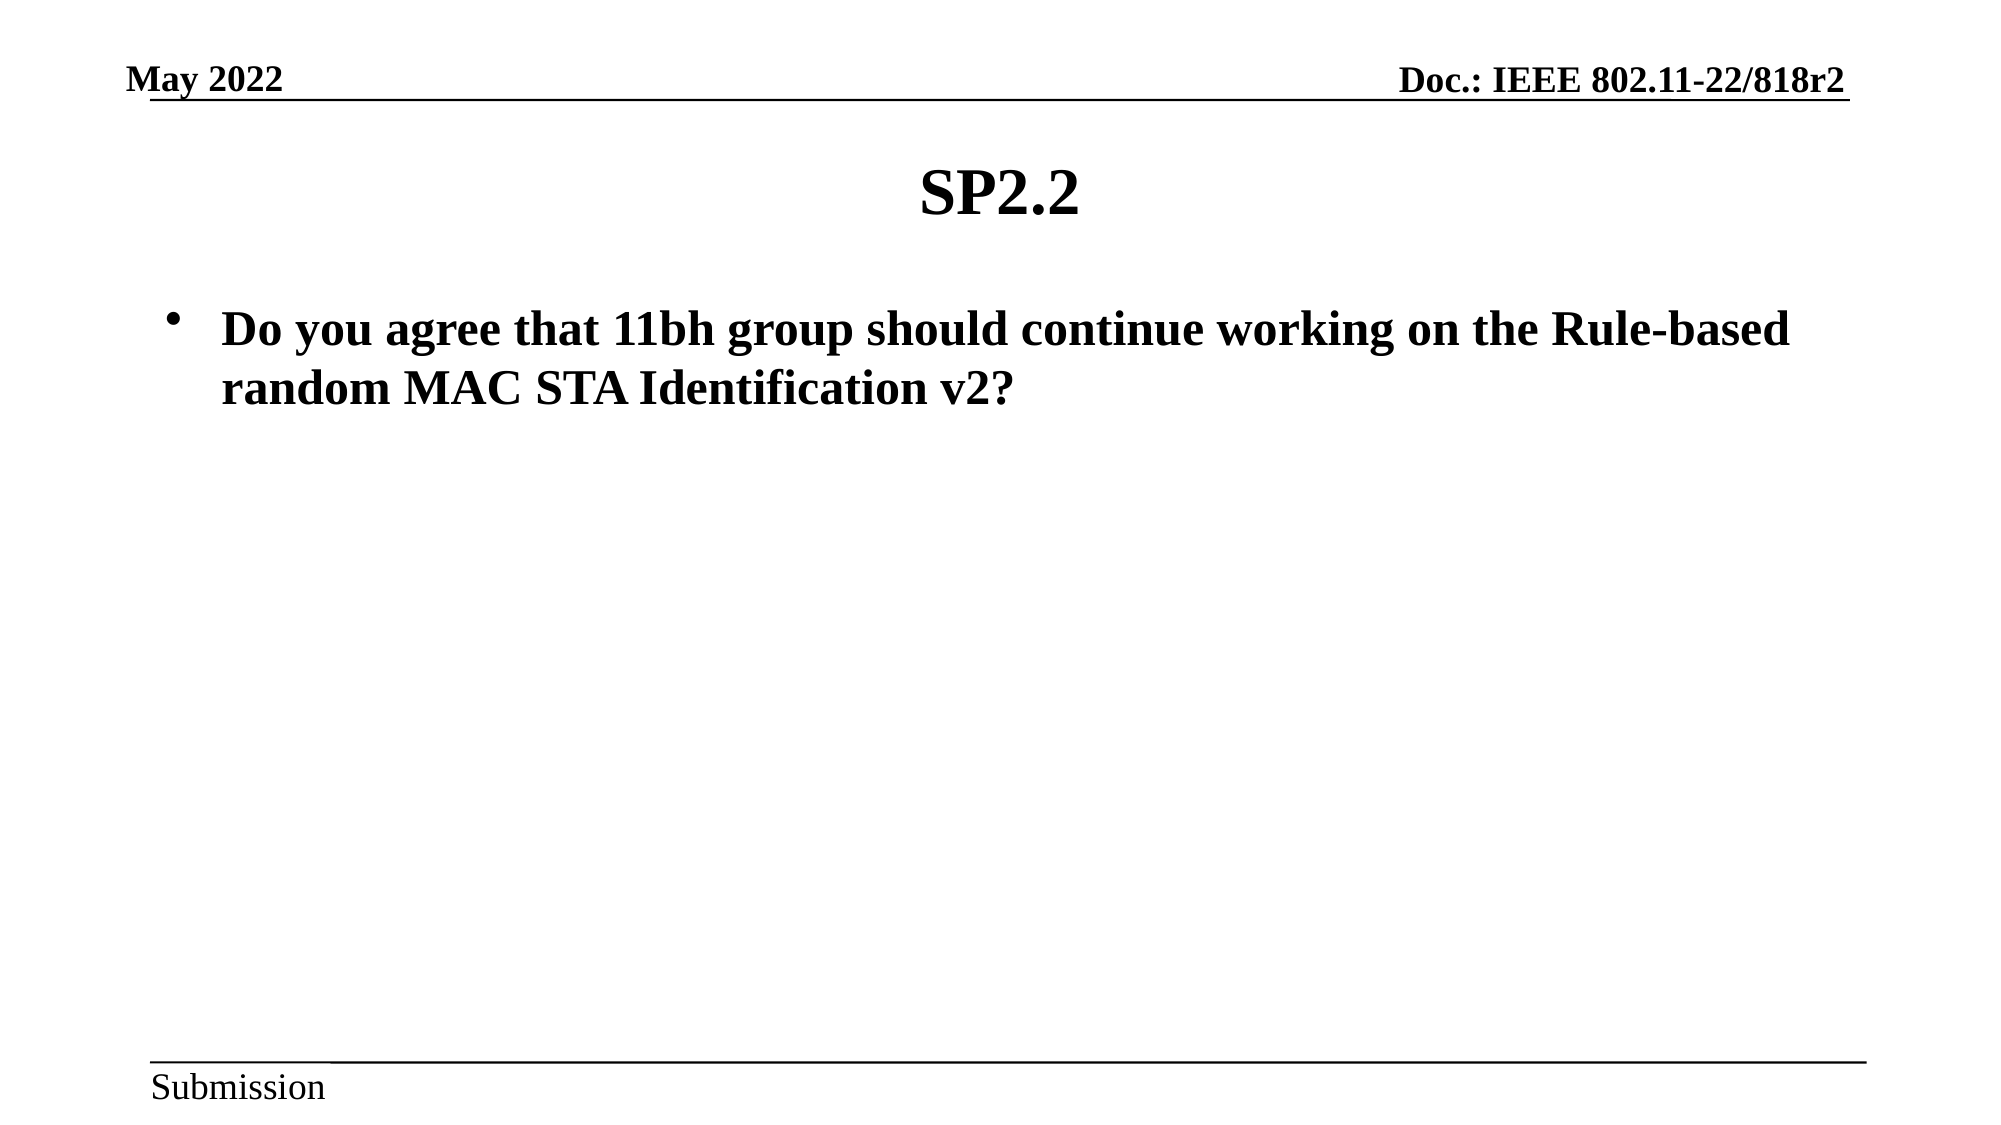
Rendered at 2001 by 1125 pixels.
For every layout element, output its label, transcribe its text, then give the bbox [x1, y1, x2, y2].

list Do you agree that 11bh group should continue working on the Rule-based random MAC STA Identification v2? [149, 287, 1851, 1038]
title SP2.2 [149, 112, 1851, 263]
